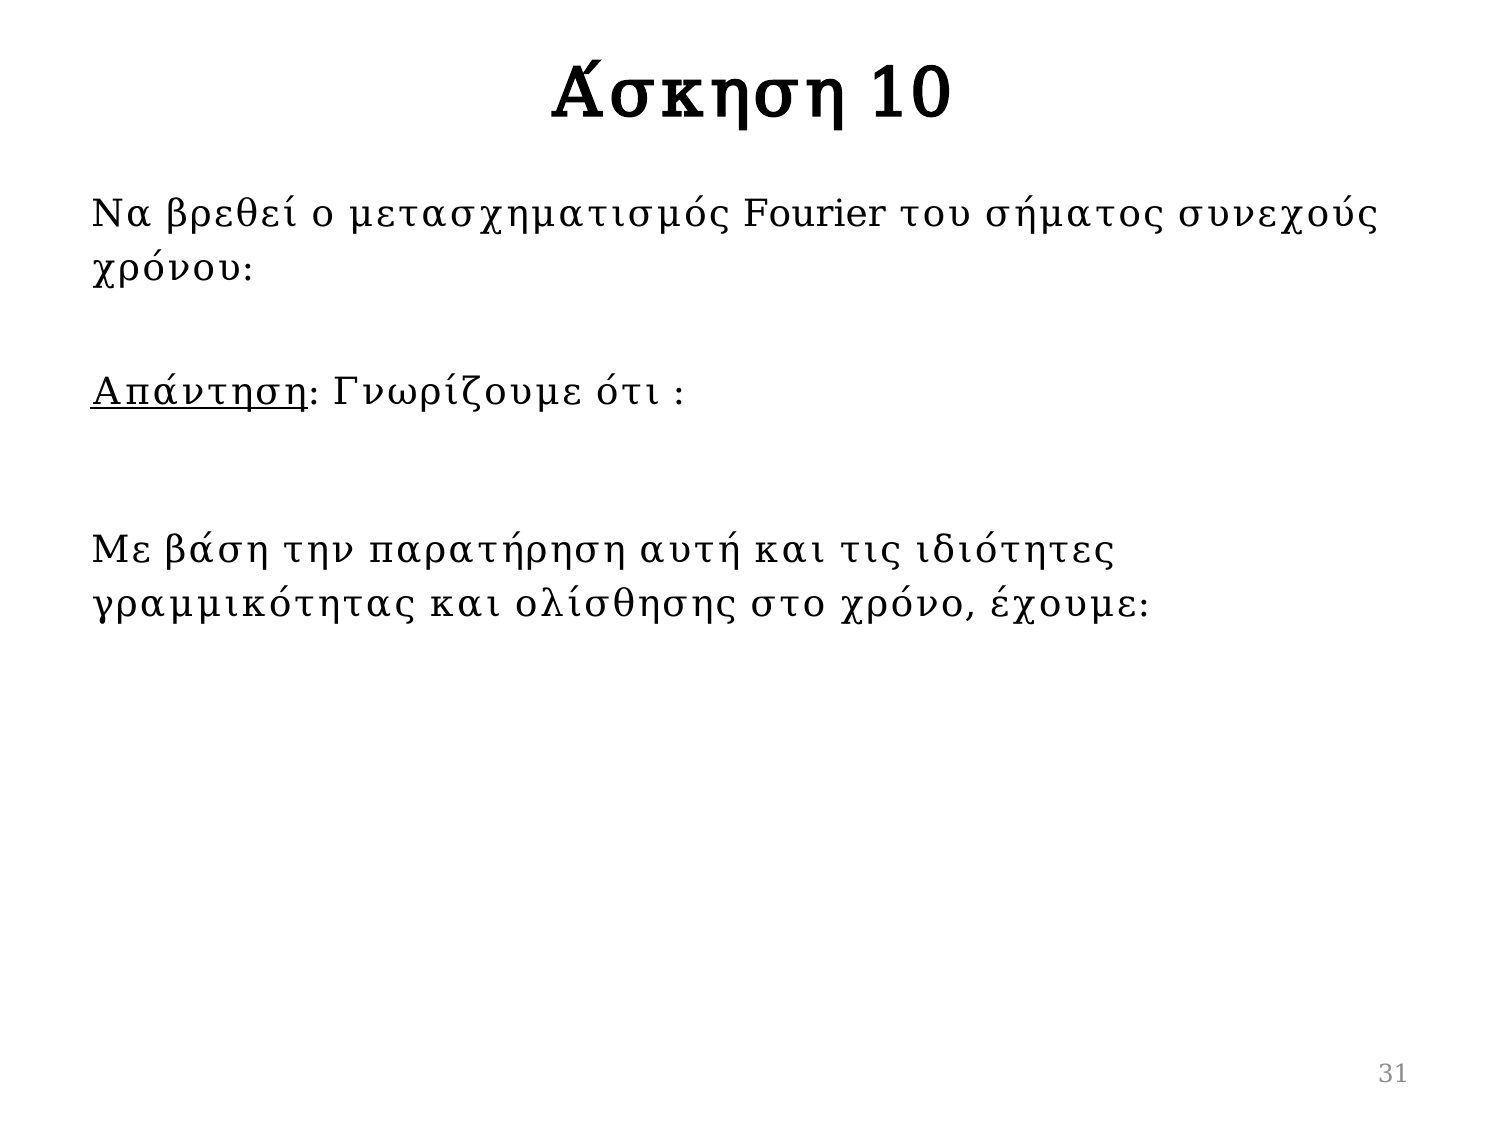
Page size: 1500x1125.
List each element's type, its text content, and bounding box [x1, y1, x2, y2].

title Άσκηση 10 [75, 19, 1425, 159]
slide_number 31 [1222, 1042, 1425, 1103]
